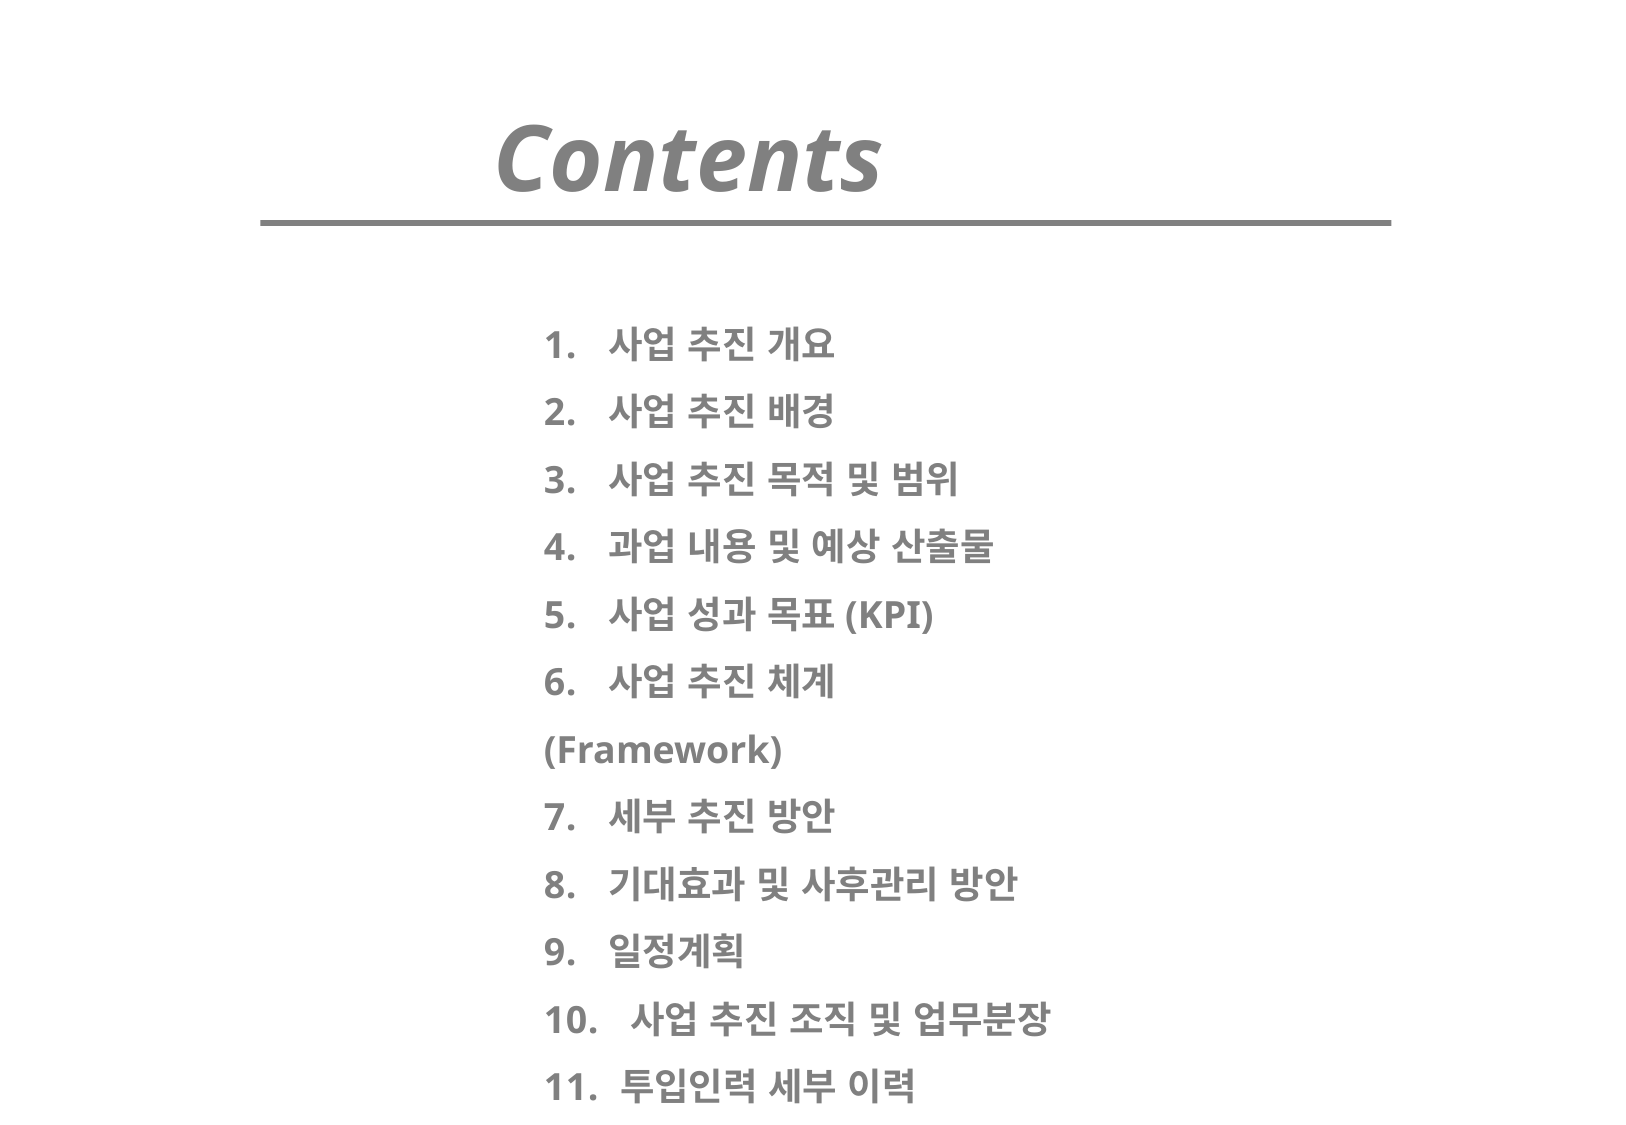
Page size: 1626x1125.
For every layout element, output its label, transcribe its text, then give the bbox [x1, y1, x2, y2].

text_box Contents [493, 99, 1132, 210]
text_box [260, 219, 1392, 226]
text_box 사업 추진 개요 사업 추진 배경 사업 추진 목적 및 범위 과업 내용 및 예상 산출물 사업 성과 목표(KPI) 사업 추진 체계(Framework) 세부 추진 방안 기대효과 및 사후관리 방안 일정계획 사업 추진 조직 및 업무분장 투입인력 세부 이력 [529, 290, 1096, 994]
